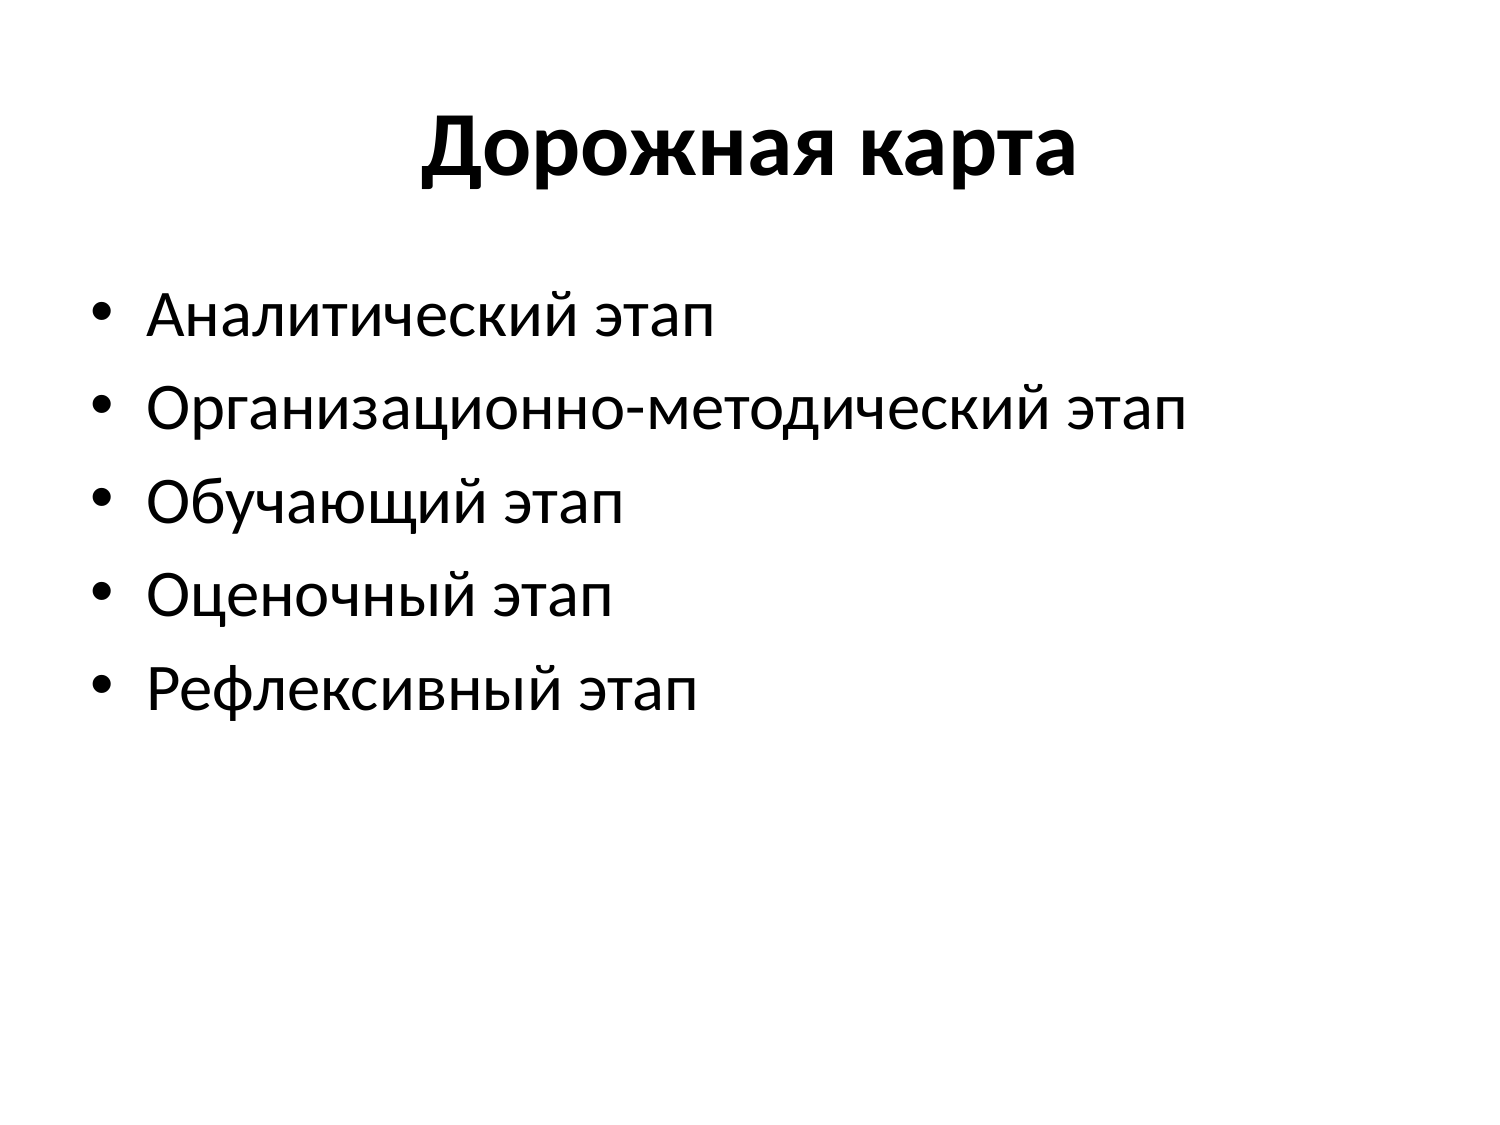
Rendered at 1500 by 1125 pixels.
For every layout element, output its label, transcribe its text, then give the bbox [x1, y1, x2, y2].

list Аналитический этап Организационно-методический этап Обучающий этап Оценочный этап Рефлексивный этап [75, 262, 1425, 1005]
title Дорожная карта [75, 45, 1425, 233]
